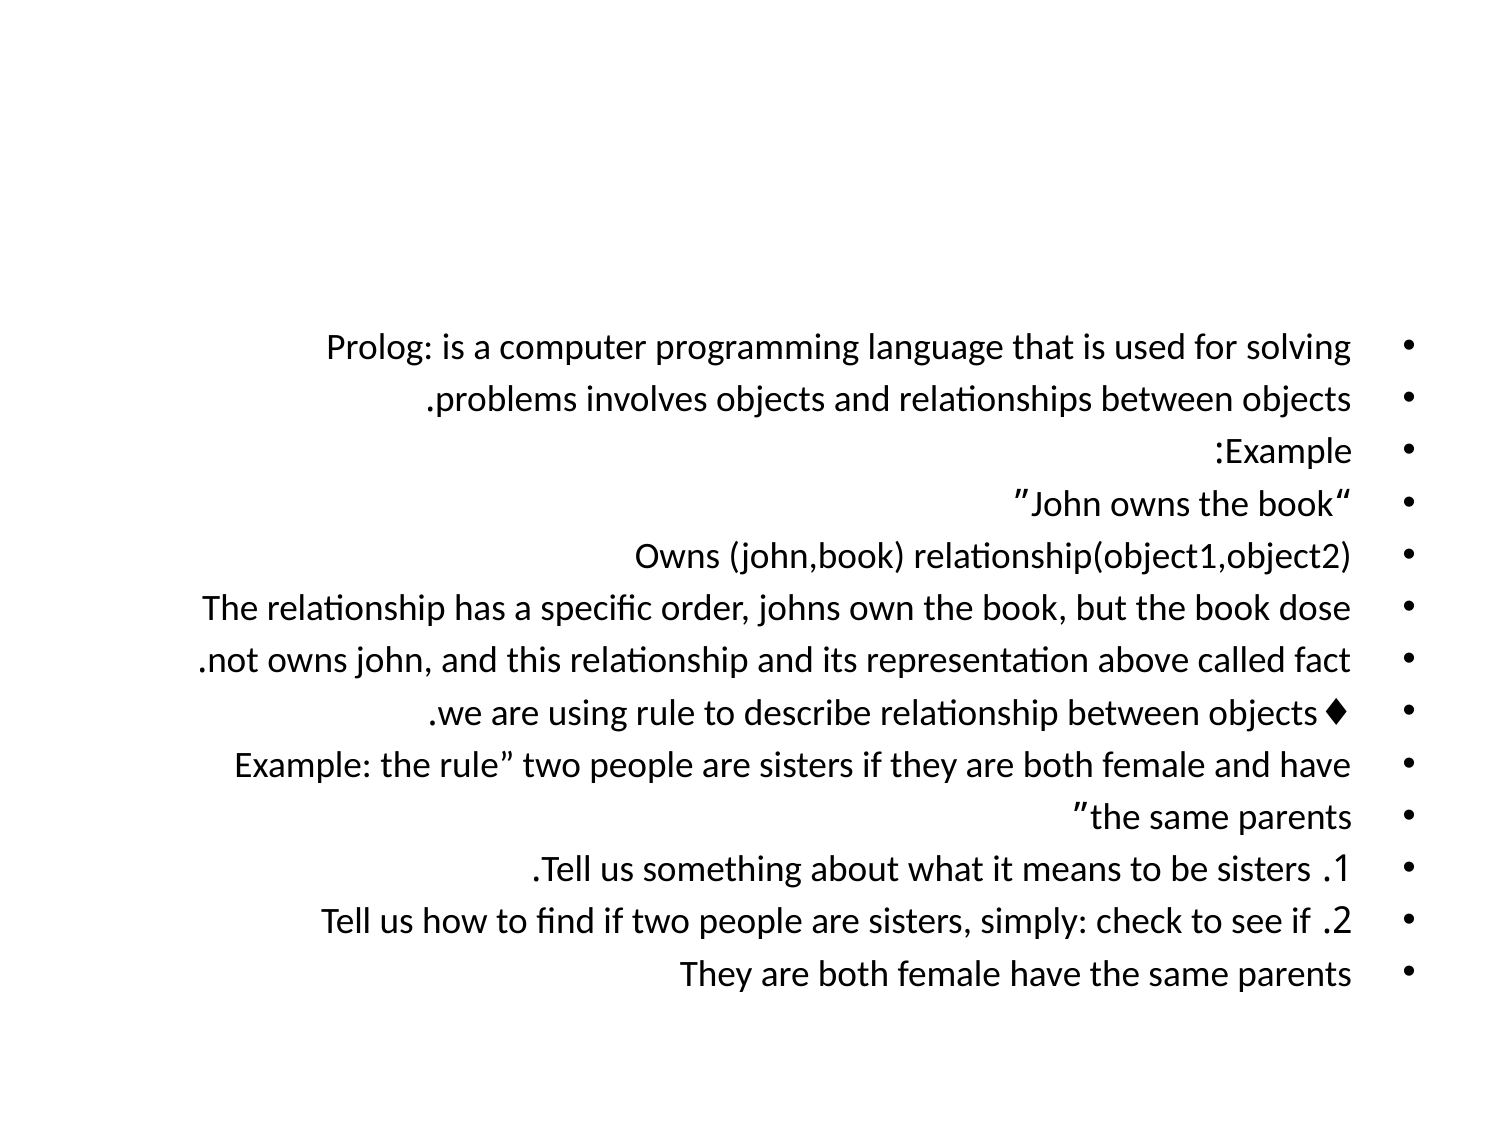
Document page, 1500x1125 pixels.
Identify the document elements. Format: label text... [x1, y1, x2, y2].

list Prolog: is a computer programming language that is used for solving problems involves objects and relationships between objects. Example: “John owns the book” Owns (john,book) relationship(object1,object2) The relationship has a specific order, johns own the book, but the book dose not owns john, and this relationship and its representation above called fact. ♦we are using rule to describe relationship between objects. Example: the rule” two people are sisters if they are both female and have the same parents” 1. Tell us something about what it means to be sisters. 2. Tell us how to find if two people are sisters, simply: check to see if They are both female have the same parents [75, 262, 1425, 1005]
